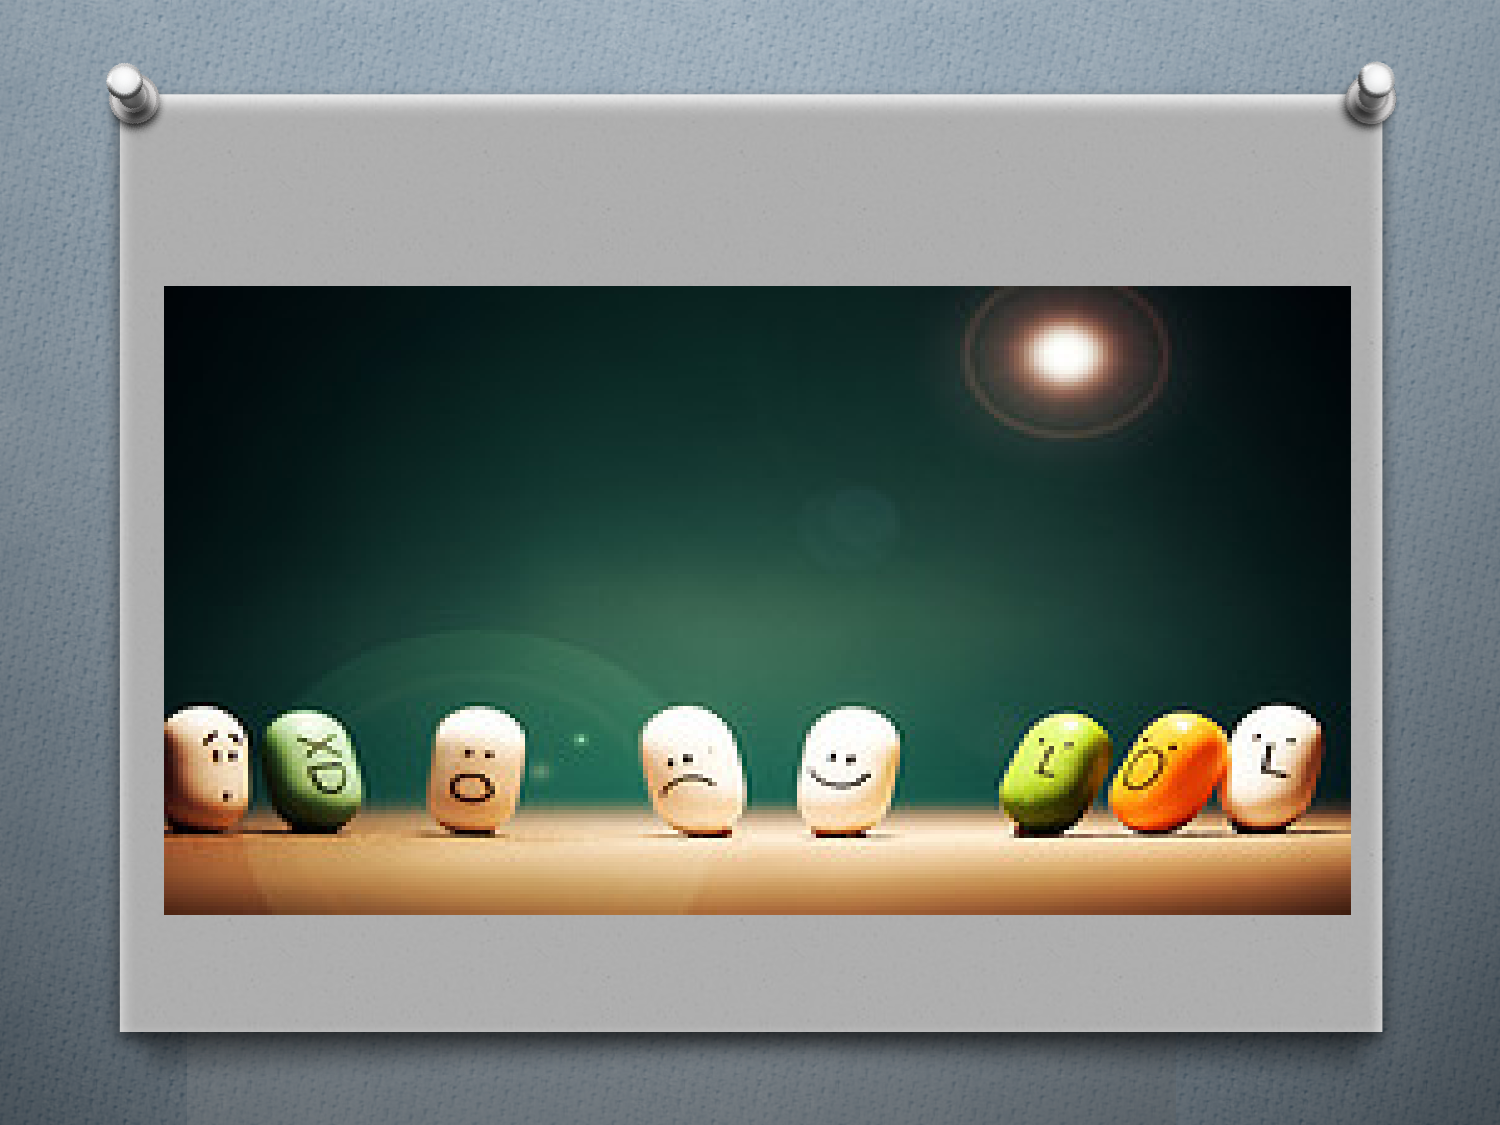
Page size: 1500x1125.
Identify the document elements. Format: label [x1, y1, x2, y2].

picture [1317, 35, 1439, 156]
picture [164, 286, 1352, 915]
picture [75, 29, 198, 153]
